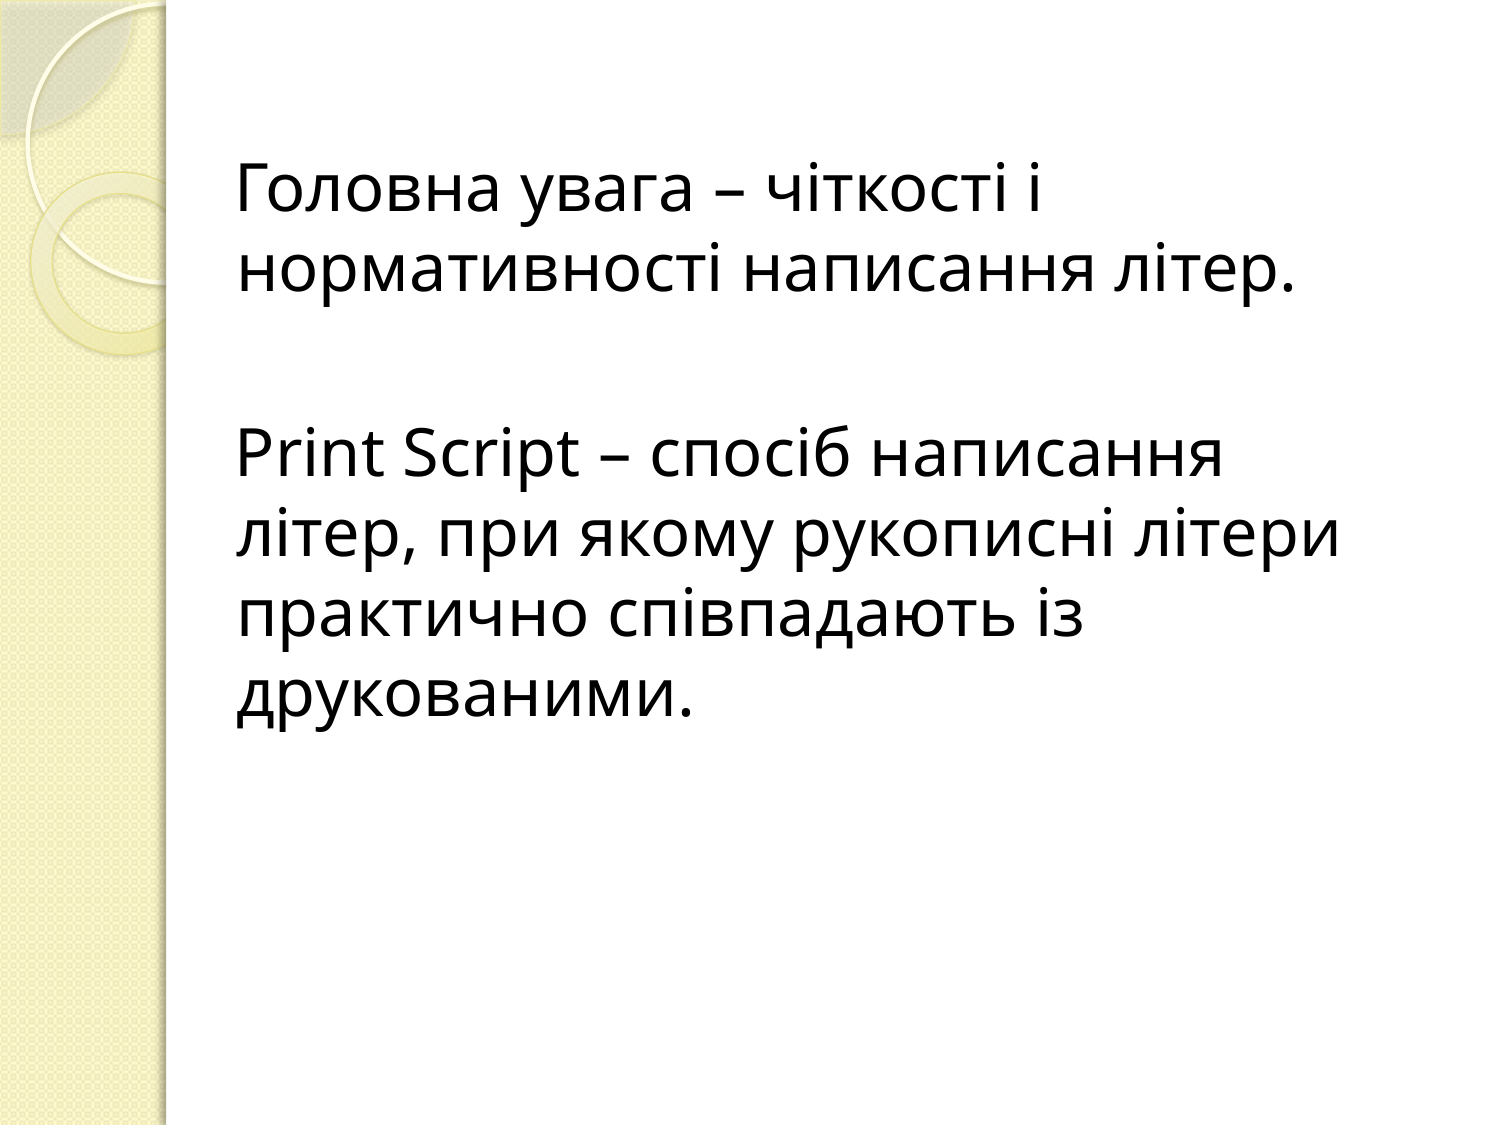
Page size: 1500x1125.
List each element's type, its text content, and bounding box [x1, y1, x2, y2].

list Головна увага – чіткості і нормативності написання літер. Print Script – спосіб написання літер, при якому рукописні літери практично співпадають із друкованими. [206, 137, 1437, 925]
